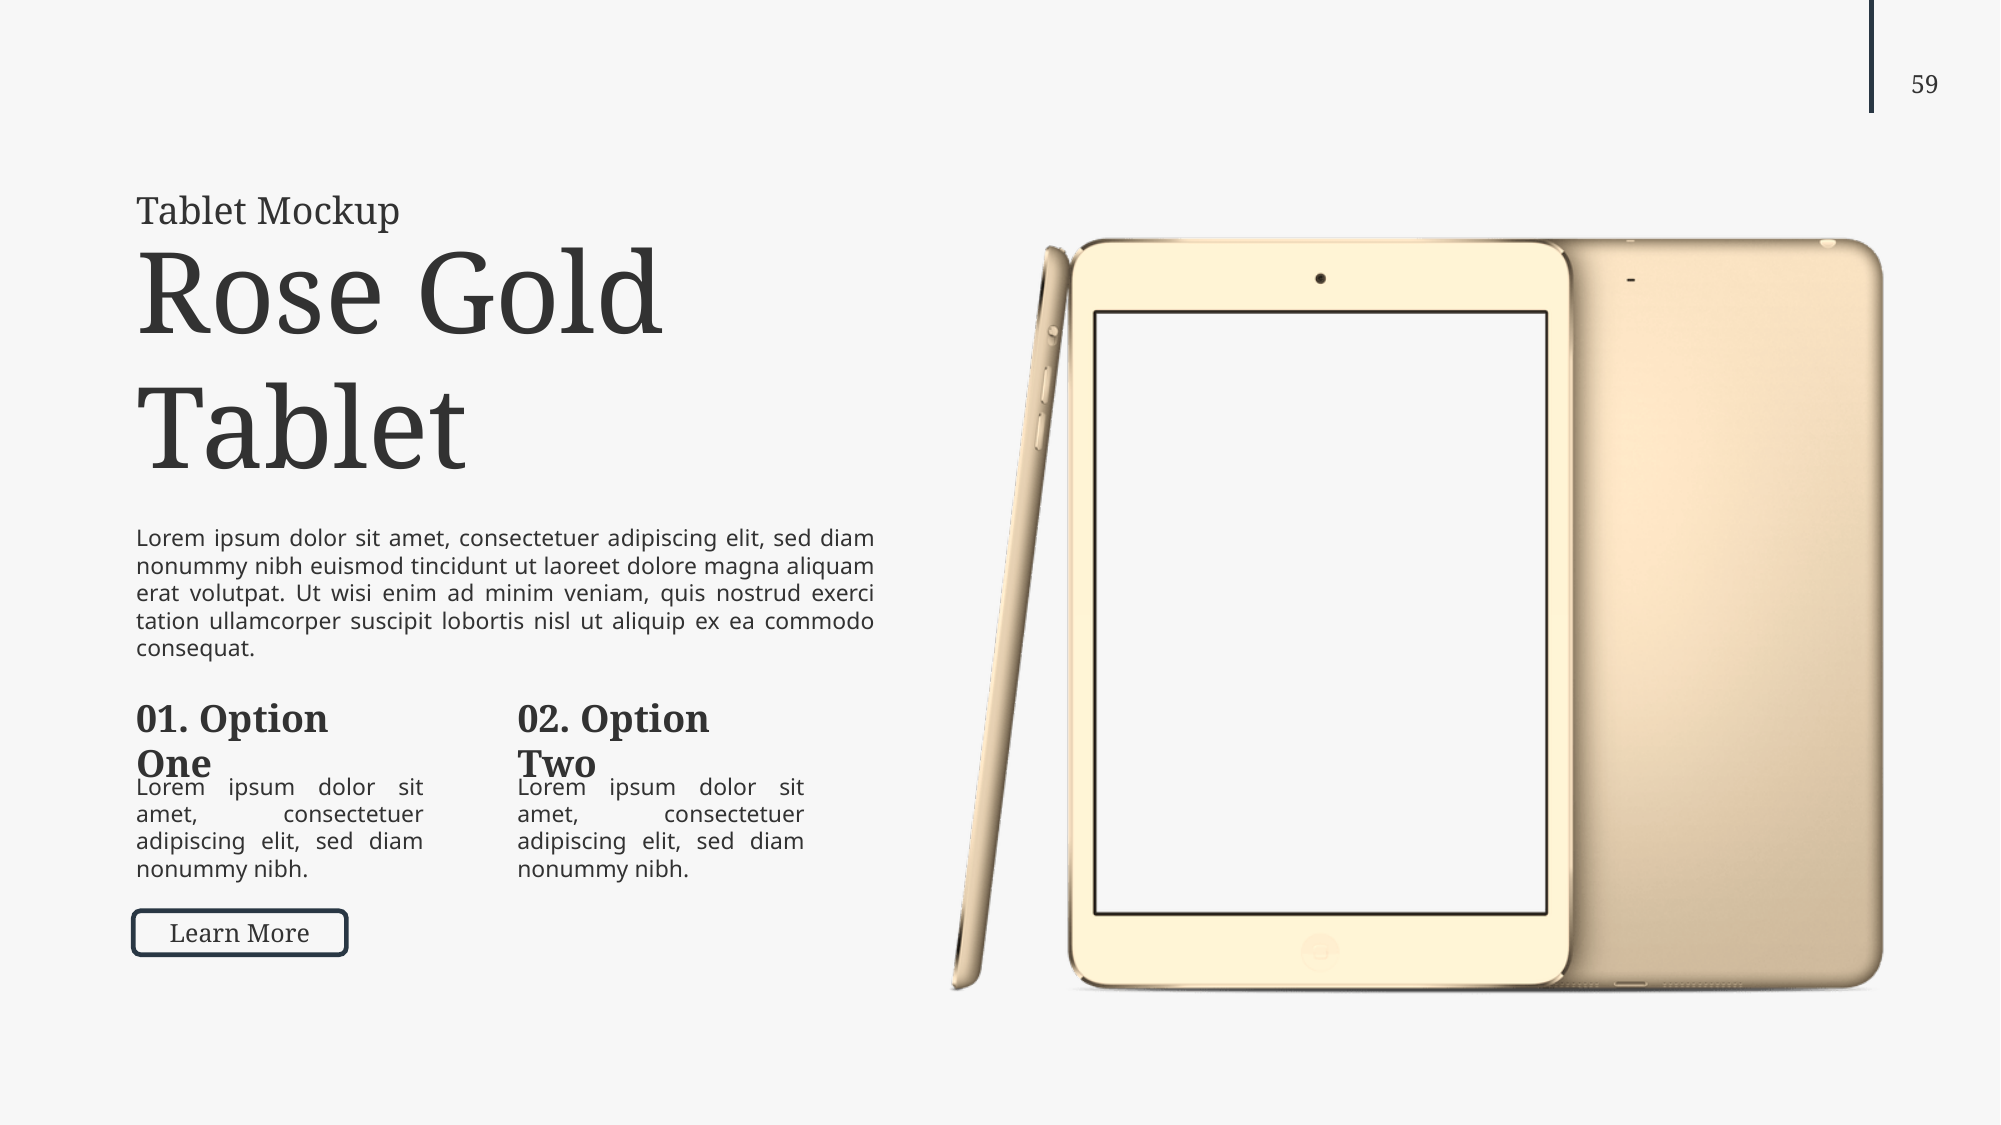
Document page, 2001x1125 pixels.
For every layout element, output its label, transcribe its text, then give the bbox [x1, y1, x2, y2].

text_box Rose Gold Tablet [121, 239, 619, 499]
text_box Lorem ipsum dolor sit amet, consectetuer adipiscing elit, sed diam nonummy nibh. [121, 764, 439, 890]
text_box Lorem ipsum dolor sit amet, consectetuer adipiscing elit, sed diam nonummy nibh euismod tincidunt ut laoreet dolore magna aliquam erat volutpat. Ut wisi enim ad minim veniam, quis nostrud exerci tation ullamcorper suscipit lobortis nisl ut aliquip ex ea commodo consequat. [121, 516, 619, 697]
text_box 02. Option Two [502, 688, 619, 793]
text_box Tablet Mockup [121, 179, 619, 239]
text_box 01. Option One [121, 688, 411, 793]
text_box Lorem ipsum dolor sit amet, consectetuer adipiscing elit, sed diam nonummy nibh. [502, 793, 619, 890]
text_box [133, 910, 347, 956]
picture [619, 0, 2000, 1125]
